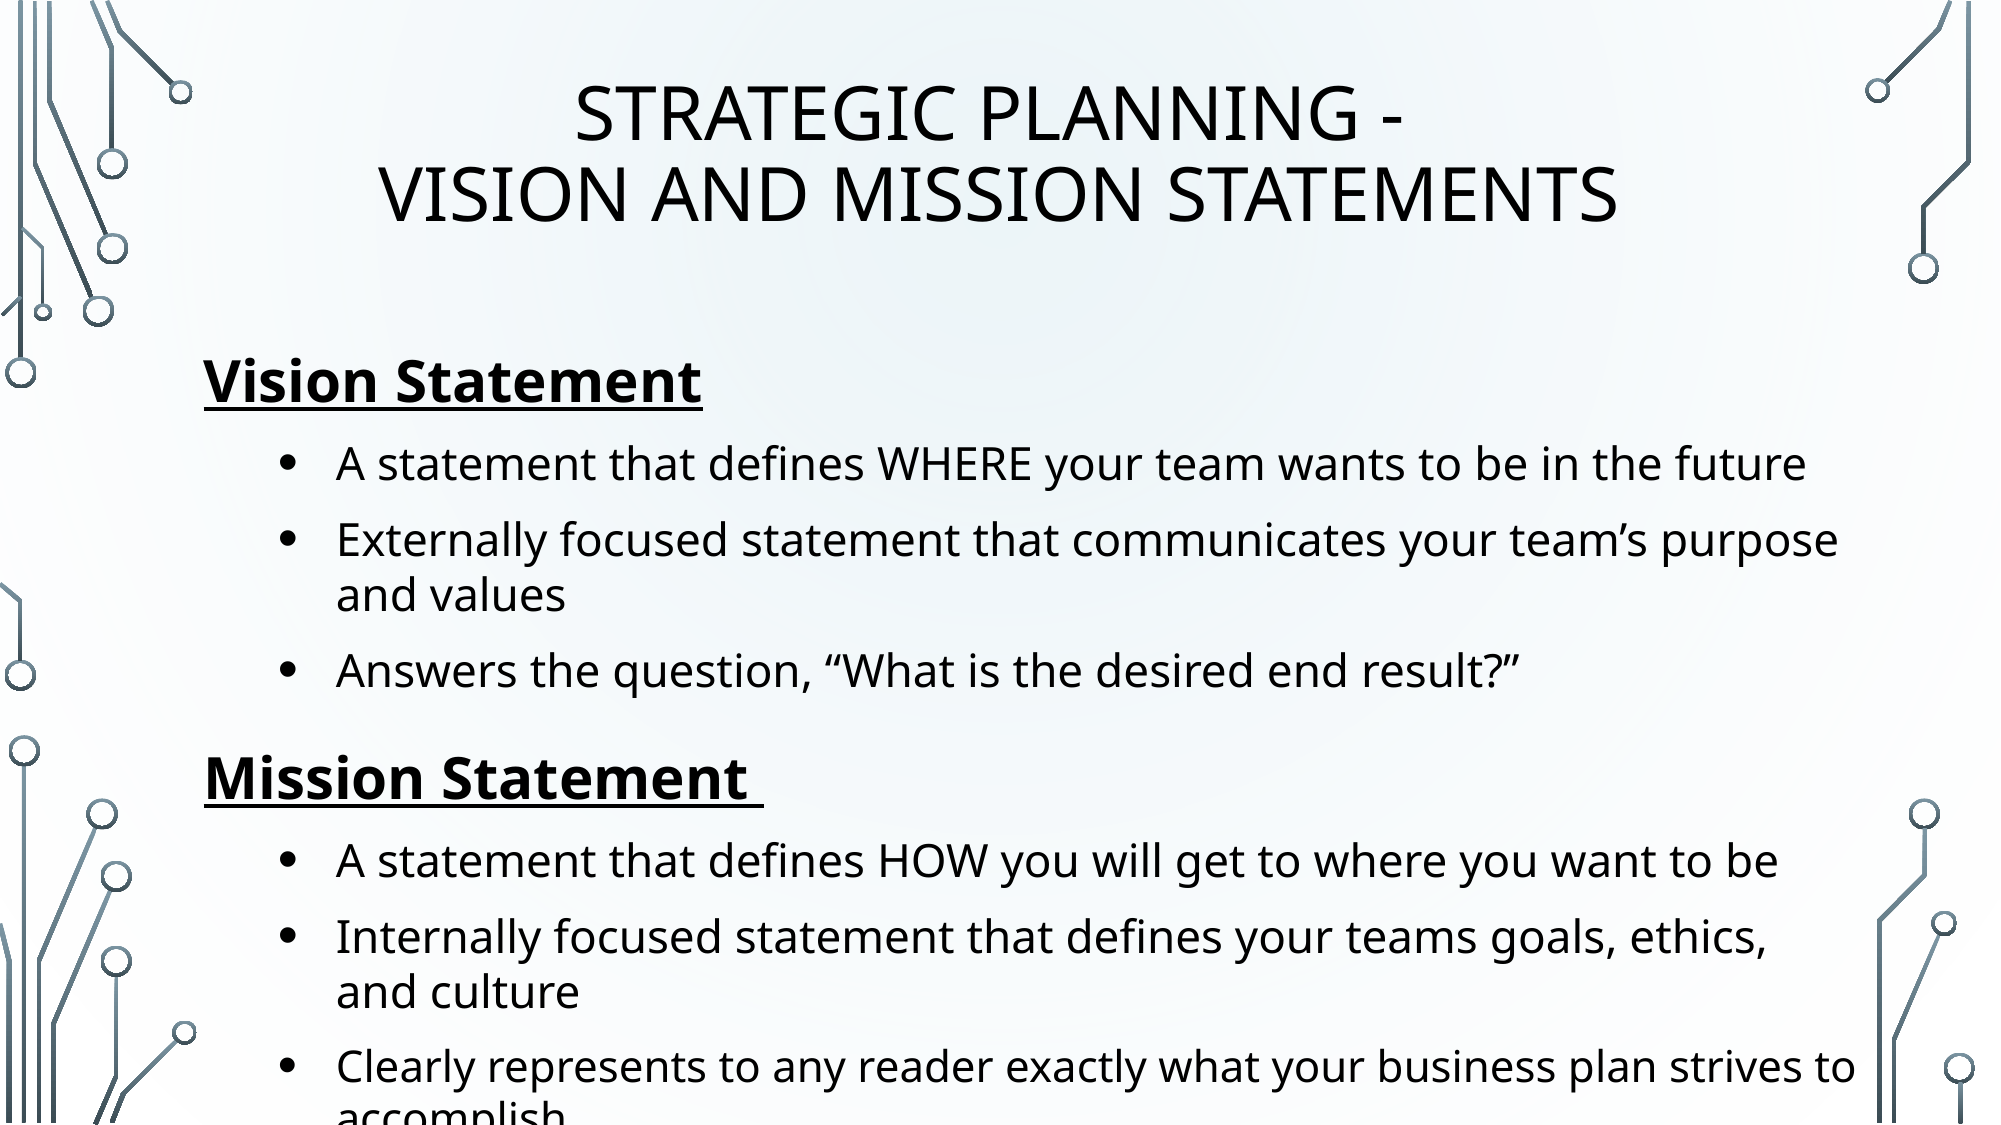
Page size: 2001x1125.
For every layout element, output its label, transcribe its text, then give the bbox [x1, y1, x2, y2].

title Strategic planning - Vision and mission statements [187, 35, 1813, 278]
list Vision Statement A statement that defines WHERE your team wants to be in the future Externally focused statement that communicates your team’s purpose and values Answers the question, “What is the desired end result?” Mission Statement A statement that defines HOW you will get to where you want to be Internally focused statement that defines your teams goals, ethics, and culture Clearly represents to any reader exactly what your business plan strives to accomplish Answers the questions, “What do we do? What makes us different?” [188, 322, 1874, 1079]
